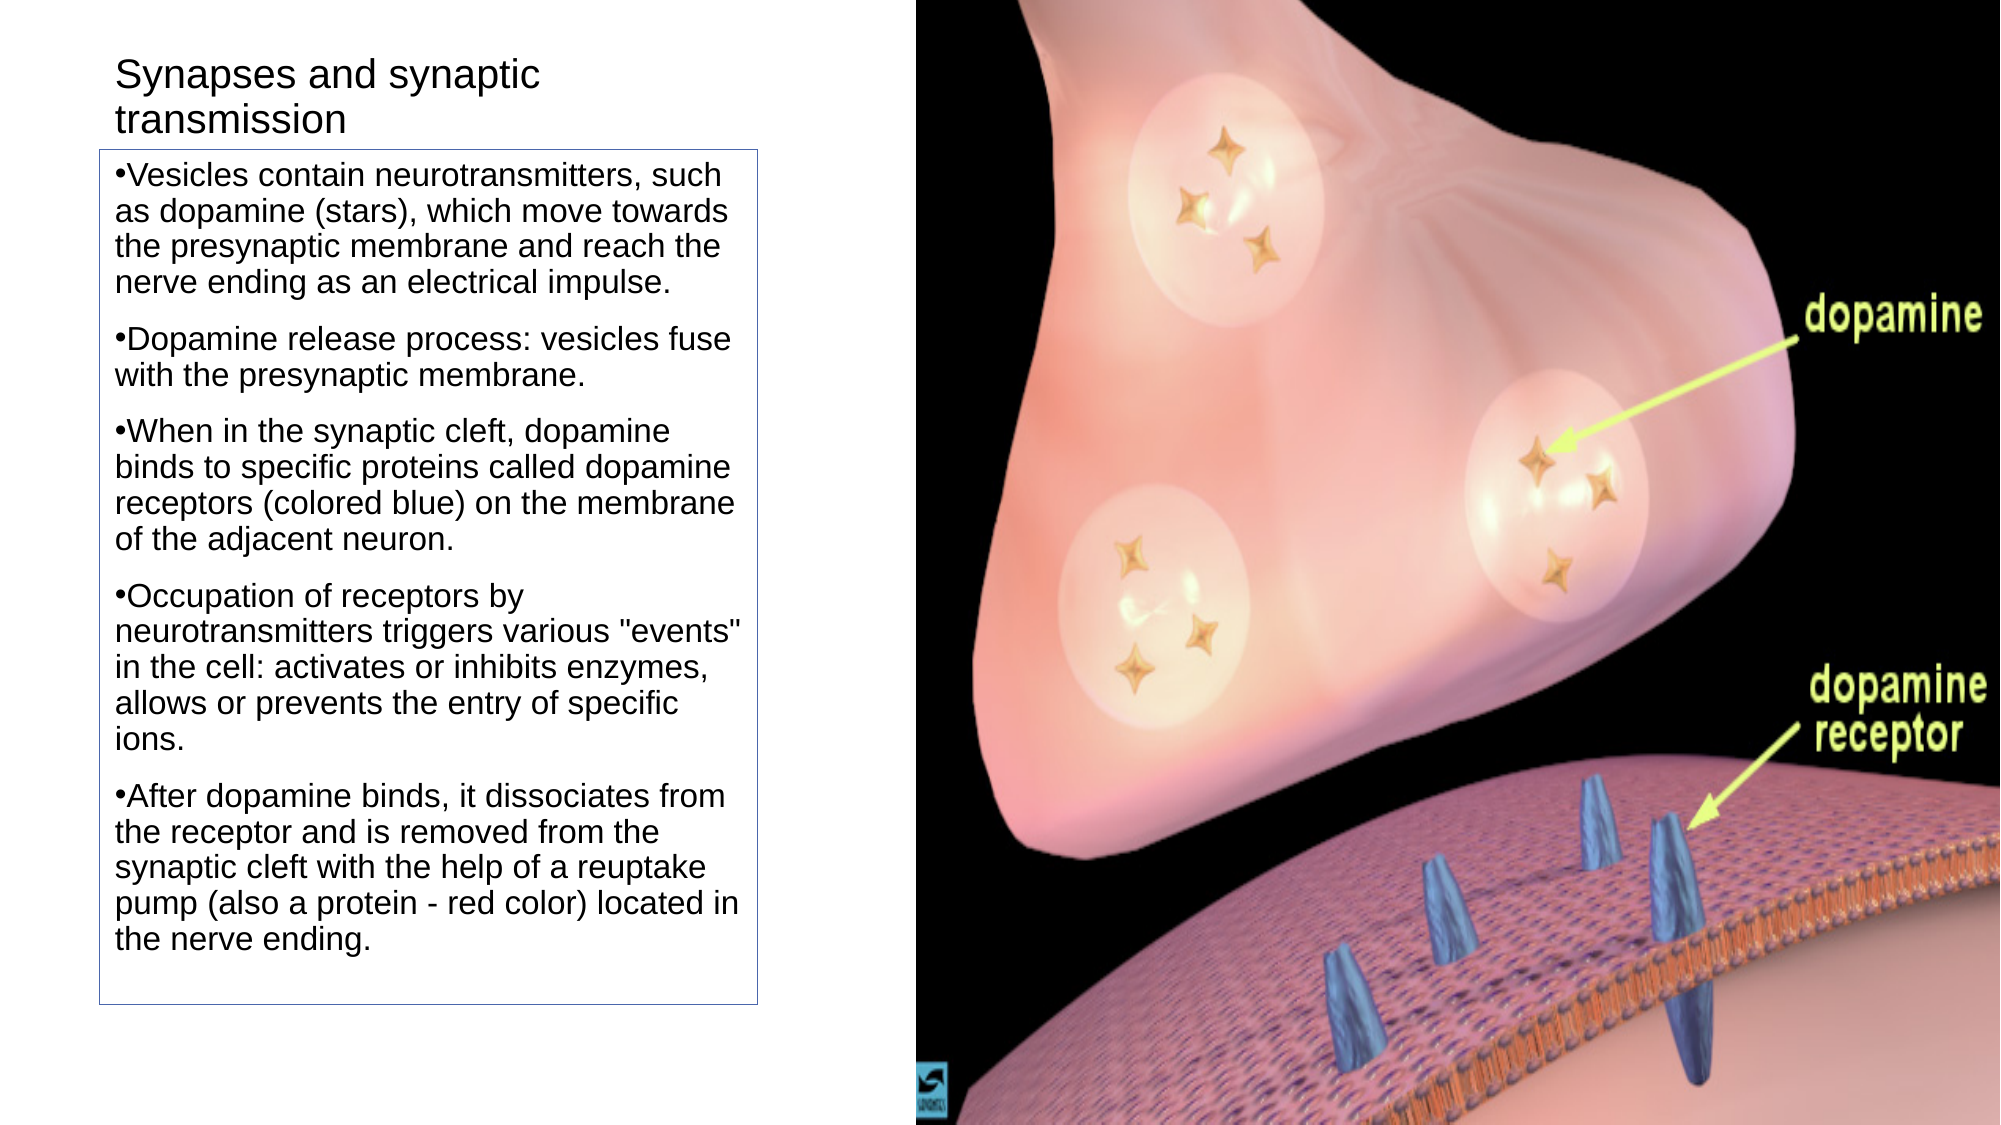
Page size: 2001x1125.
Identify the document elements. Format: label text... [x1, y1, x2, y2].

title Synapses and synaptic transmission [99, 44, 758, 149]
picture [916, 0, 2000, 1125]
list Vesicles contain neurotransmitters, such as dopamine (stars), which move towards the presynaptic membrane and reach the nerve ending as an electrical impulse. Dopamine release process: vesicles fuse with the presynaptic membrane. When in the synaptic cleft, dopamine binds to specific proteins called dopamine receptors (colored blue) on the membrane of the adjacent neuron. Occupation of receptors by neurotransmitters triggers various "events" in the cell: activates or inhibits enzymes, allows or prevents the entry of specific ions. After dopamine binds, it dissociates from the receptor and is removed from the synaptic cleft with the help of a reuptake pump (also a protein - red color) located in the nerve ending. [99, 149, 758, 1005]
